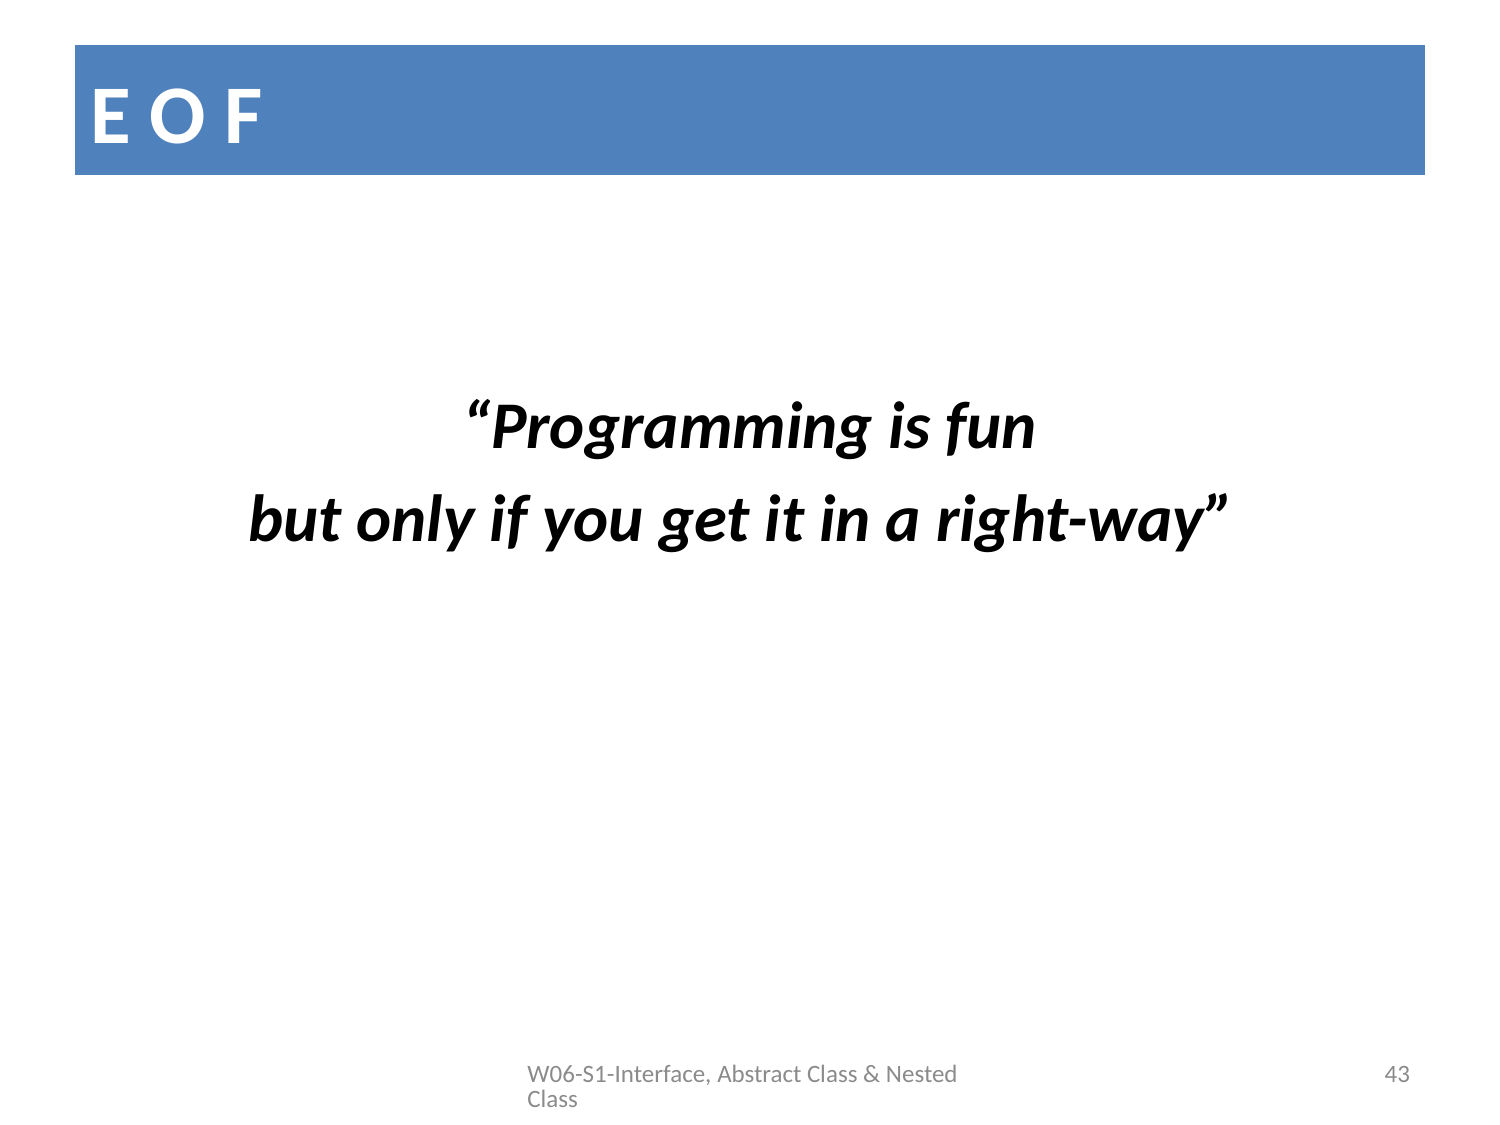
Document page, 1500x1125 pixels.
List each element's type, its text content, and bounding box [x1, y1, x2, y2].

slide_number 43 [1074, 1042, 1425, 1103]
title E O F [75, 45, 1425, 175]
list “Programming is fun but only if you get it in a right-way” [75, 187, 1425, 1005]
footer W06-S1-Interface, Abstract Class & Nested Class [512, 1042, 988, 1103]
